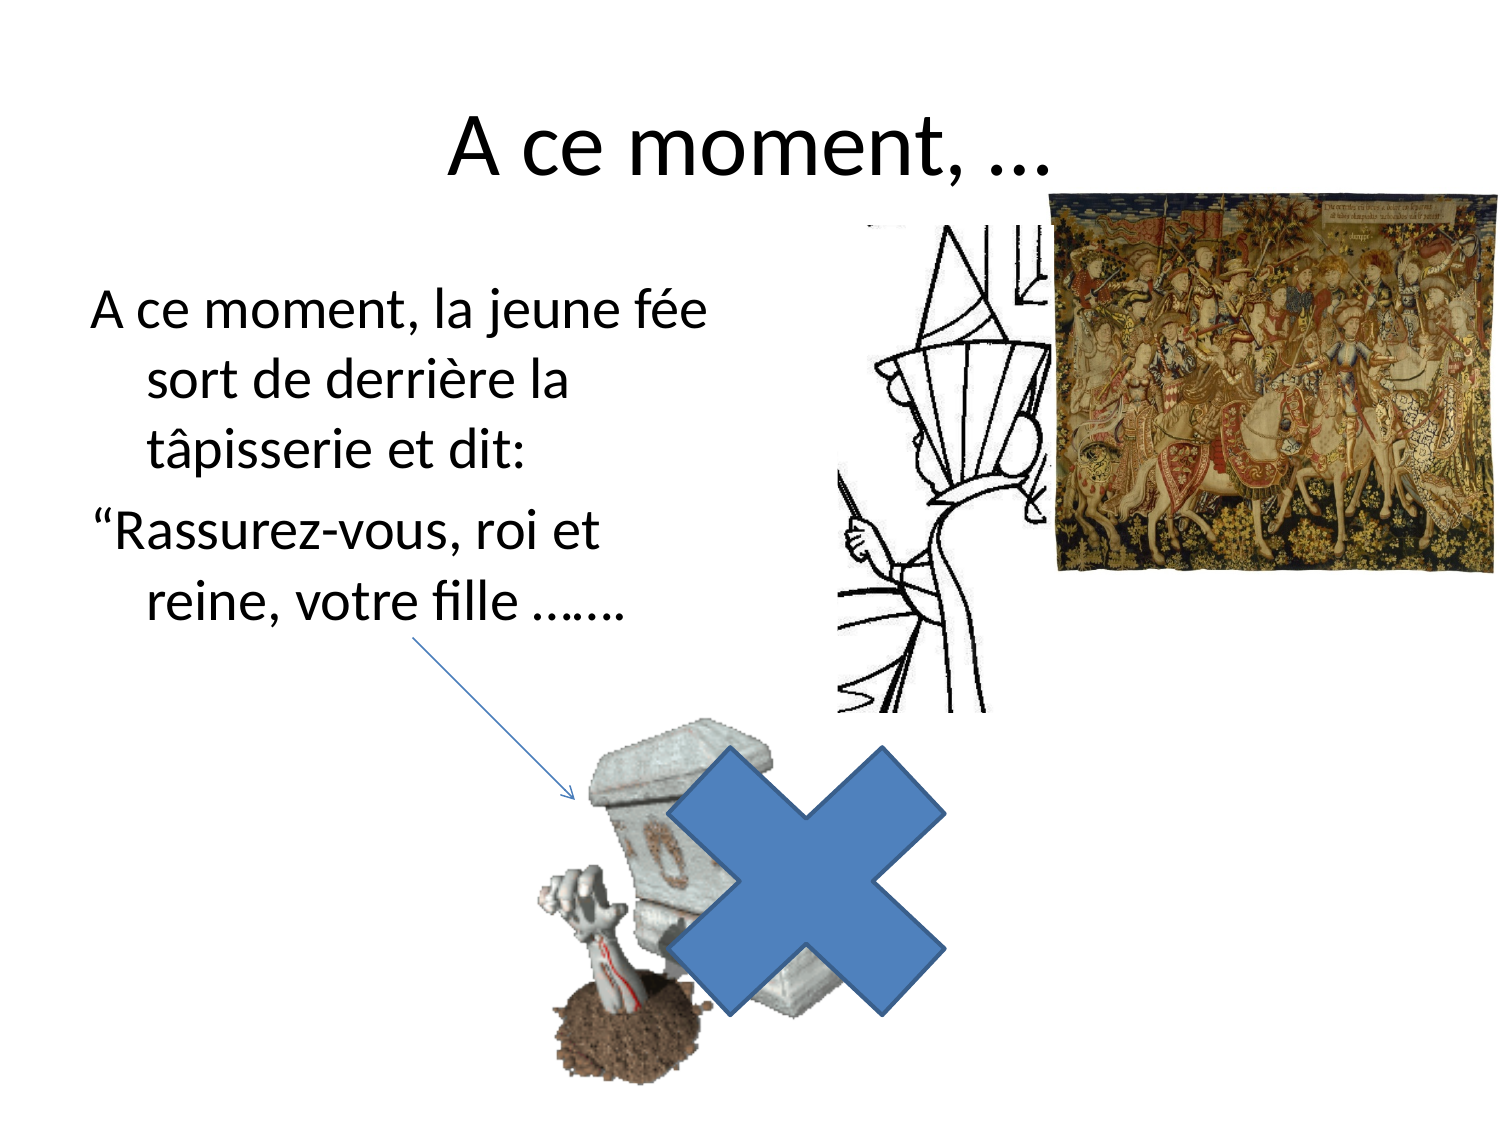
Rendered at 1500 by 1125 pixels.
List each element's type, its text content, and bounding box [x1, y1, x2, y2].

list A ce moment, la jeune fée sort de derrière la tâpisserie et dit: “Rassurez-vous, roi et reine, votre fille ……. [75, 262, 738, 1005]
text_box [860, 745, 947, 1018]
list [1046, 187, 1500, 576]
picture [524, 224, 1055, 1100]
title A ce moment, … [75, 45, 1425, 233]
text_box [412, 637, 576, 801]
